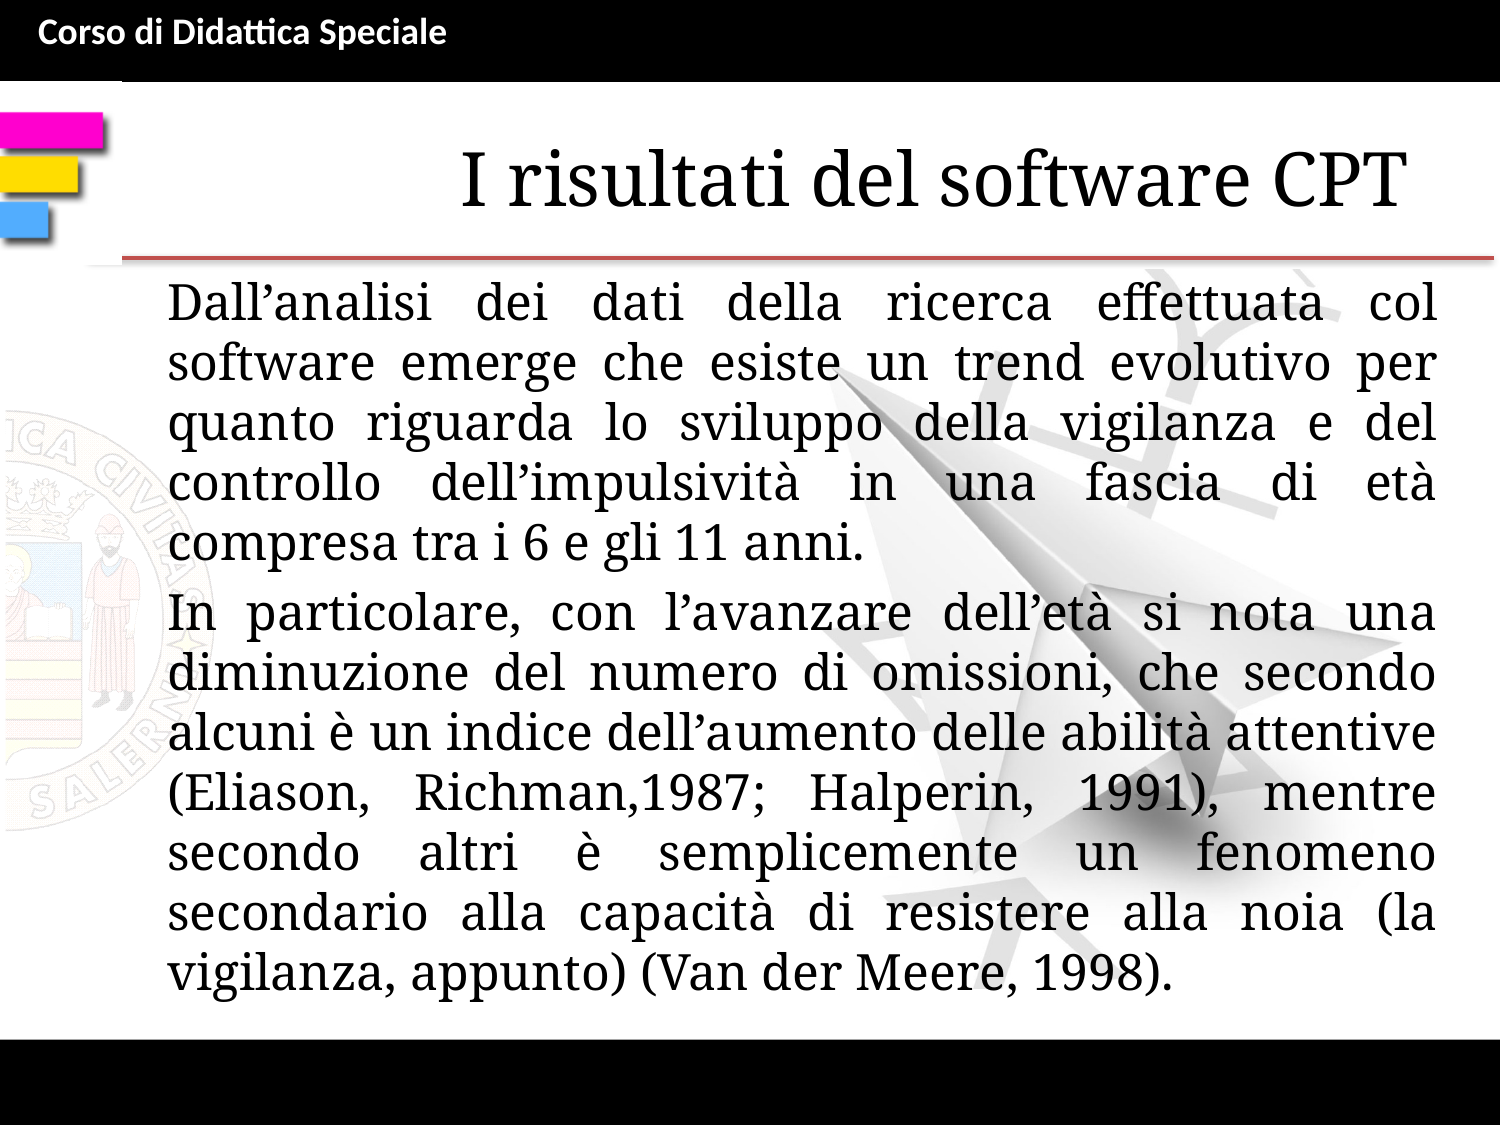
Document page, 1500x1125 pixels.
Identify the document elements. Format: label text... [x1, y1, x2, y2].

picture [750, 894, 1442, 989]
picture [0, 81, 122, 265]
list Dall’analisi dei dati della ricerca effettuata col software emerge che esiste un trend evolutivo per quanto riguarda lo sviluppo della vigilanza e del controllo dell’impulsività in una fascia di età compresa tra i 6 e gli 11 anni. In particolare, con l’avanzare dell’età si nota una diminuzione del numero di omissioni, che secondo alcuni è un indice dell’aumento delle abilità attentive (Eliason, Richman,1987; Halperin, 1991), mentre secondo altri è semplicemente un fenomeno secondario alla capacità di resistere alla noia (la vigilanza, appunto) (Van der Meere, 1998). [152, 262, 1454, 894]
title I risultati del software CPT [120, 106, 1426, 247]
